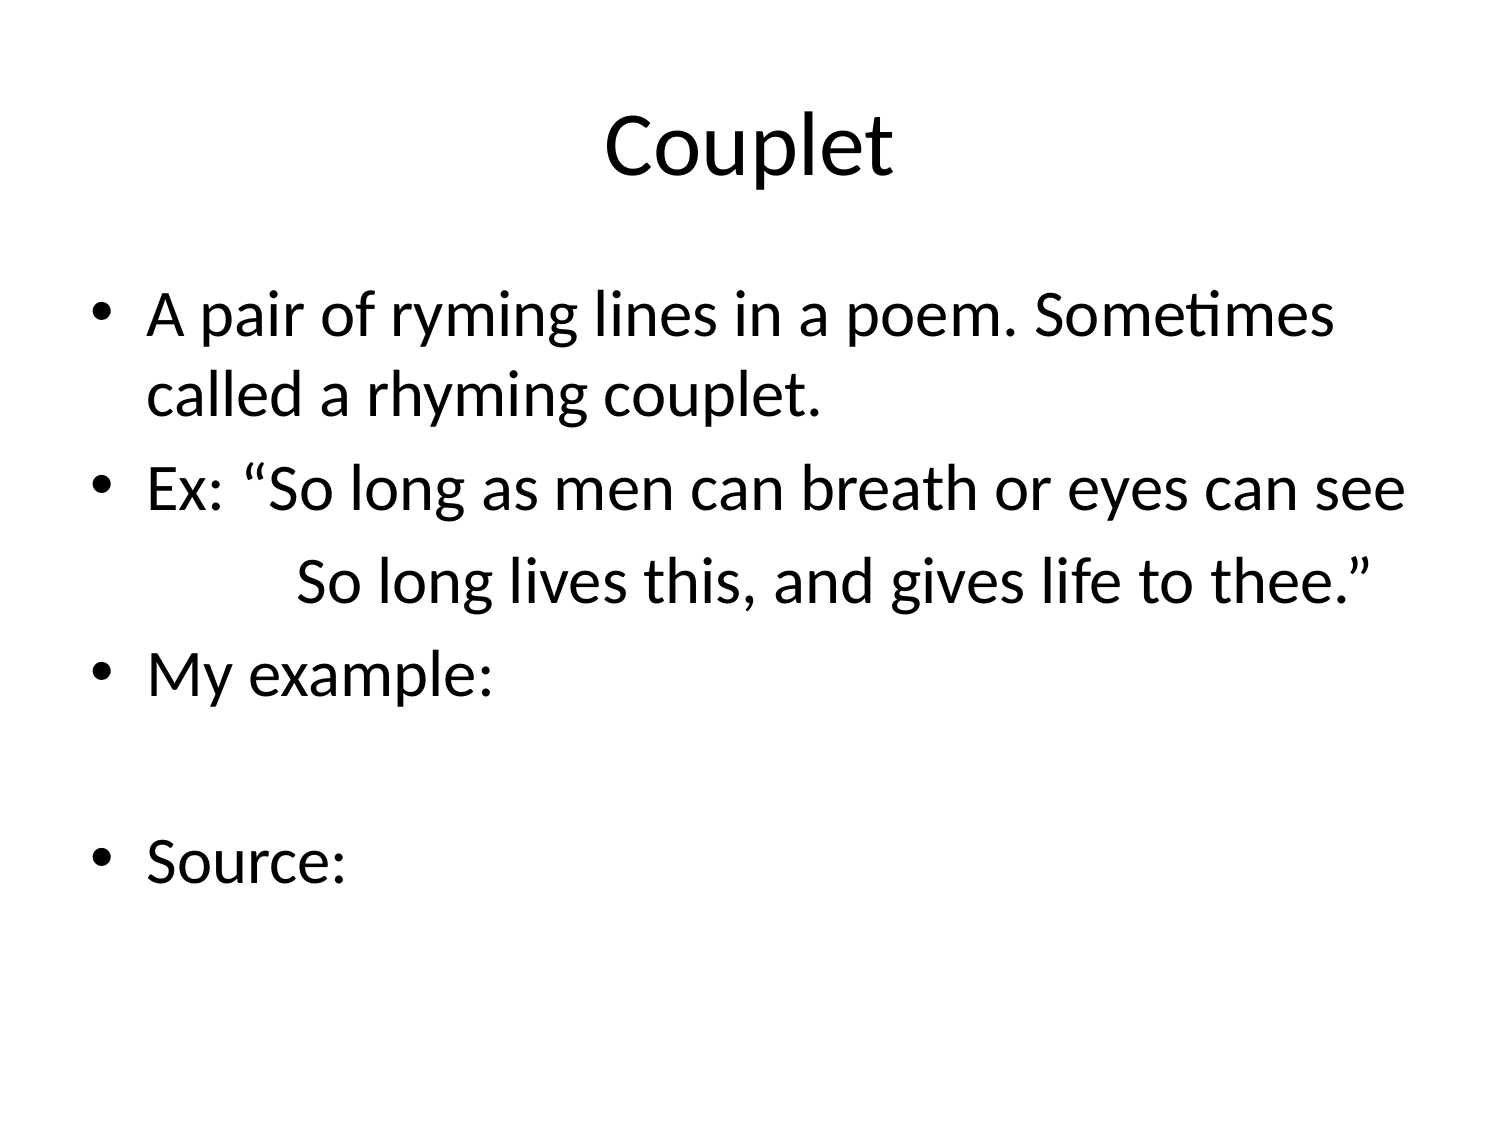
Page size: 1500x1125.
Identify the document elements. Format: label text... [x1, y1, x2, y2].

list A pair of ryming lines in a poem. Sometimes called a rhyming couplet. Ex: “So long as men can breath or eyes can see So long lives this, and gives life to thee.” My example: Source: [75, 262, 1425, 1005]
title Couplet [75, 45, 1425, 233]
